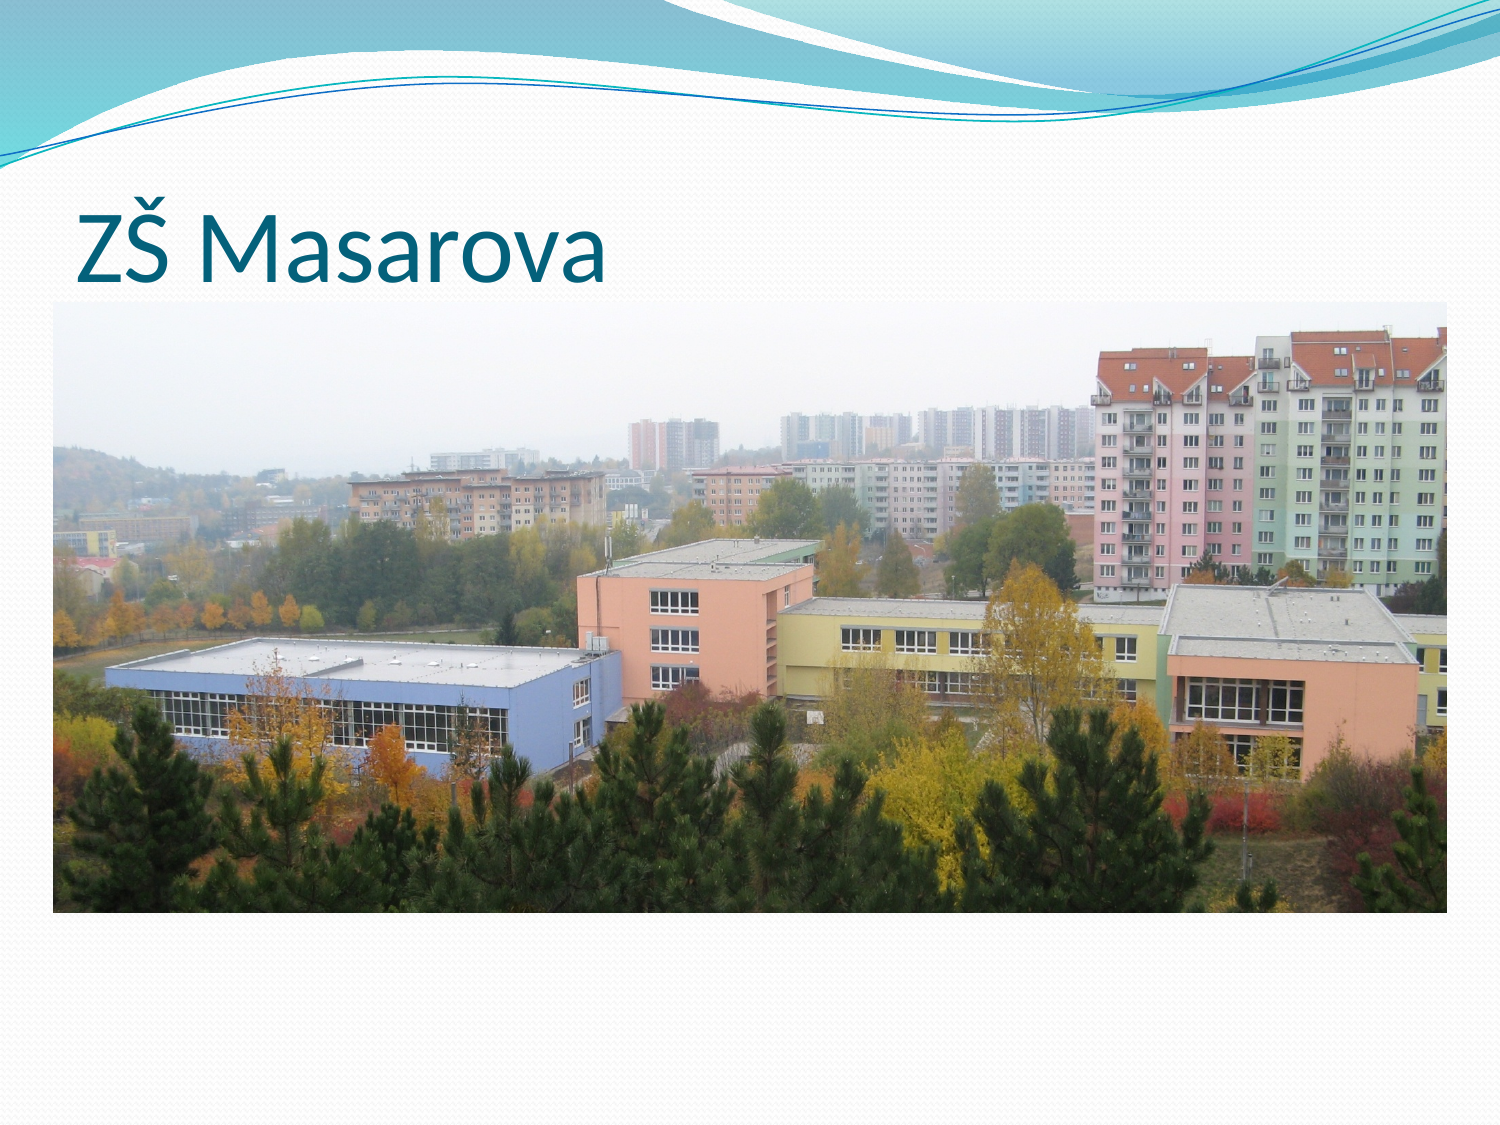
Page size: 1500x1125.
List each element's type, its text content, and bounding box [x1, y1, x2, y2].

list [52, 302, 1448, 913]
title ZŠ Masarova [75, 115, 1425, 301]
